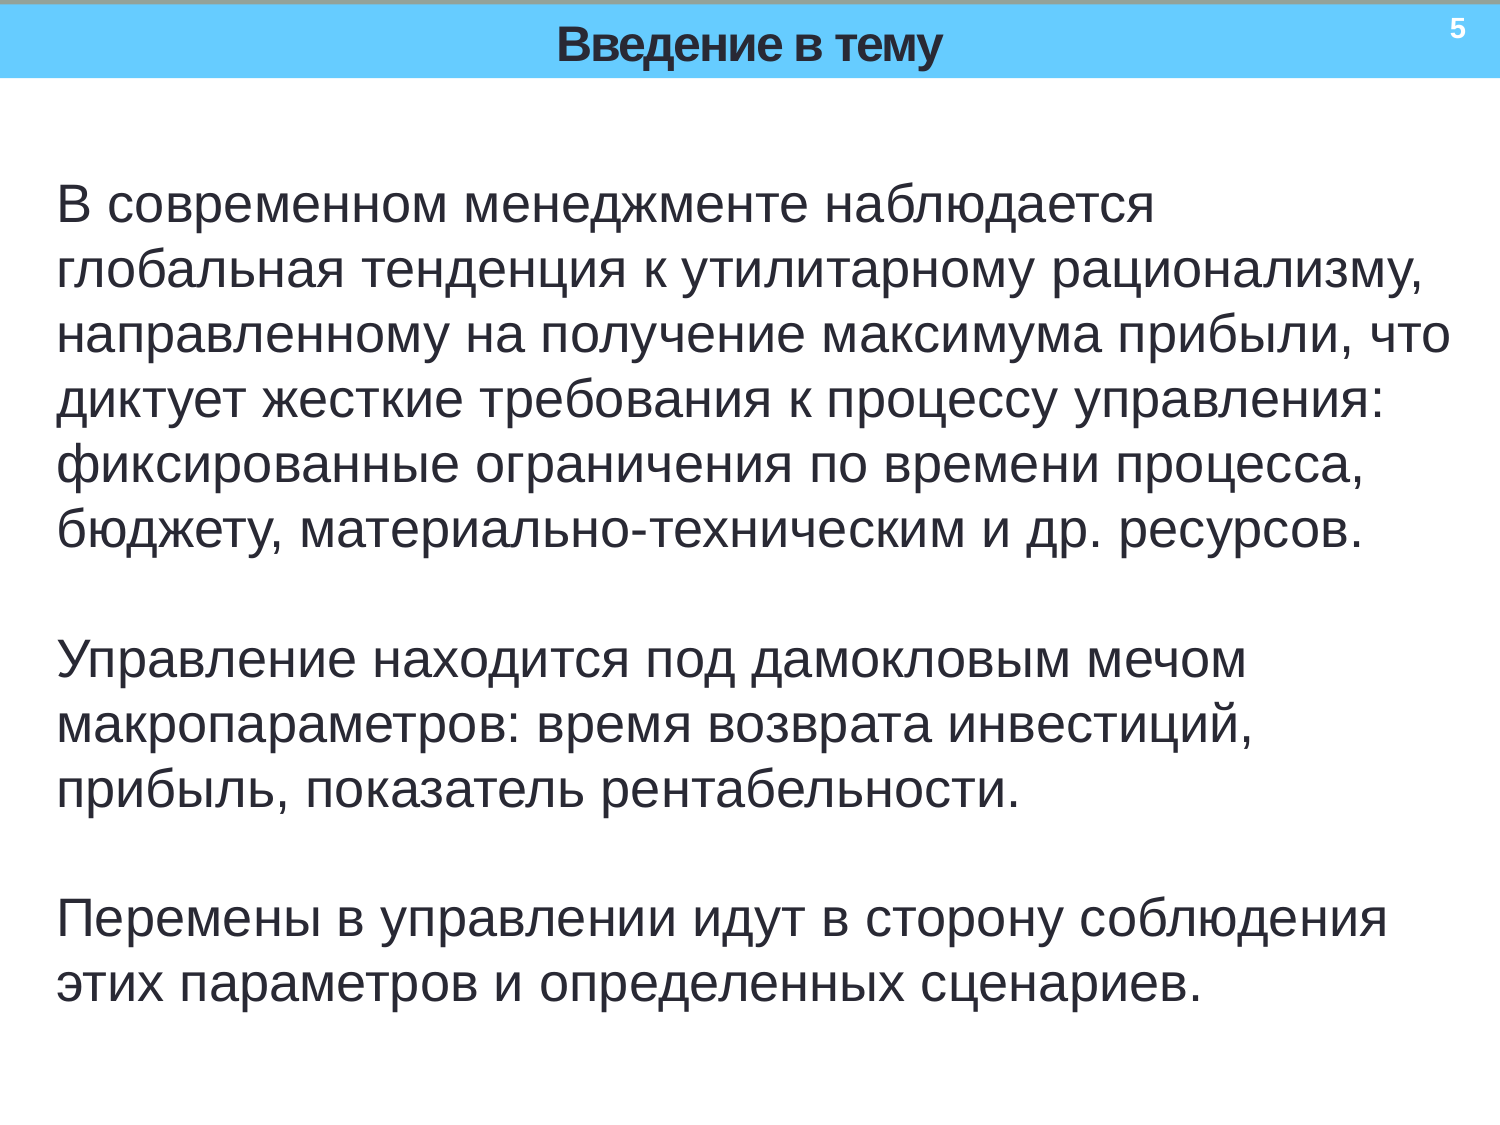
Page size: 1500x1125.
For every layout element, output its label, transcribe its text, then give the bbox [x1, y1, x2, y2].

text_box В современном менеджменте наблюдается глобальная тенденция к утилитарному рационализму, направленному на получение максимума прибыли, что диктует жесткие требования к процессу управления: фиксированные ограничения по времени процесса, бюджету, материально-техническим и др. ресурсов. Управление находится под дамокловым мечом макропараметров: время возврата инвестиций, прибыль, показатель рентабельности. Перемены в управлении идут в сторону соблюдения этих параметров и определенных сценариев. [41, 160, 1471, 1021]
title Введение в тему [0, 4, 1500, 79]
slide_number 5 [1435, 0, 1484, 54]
